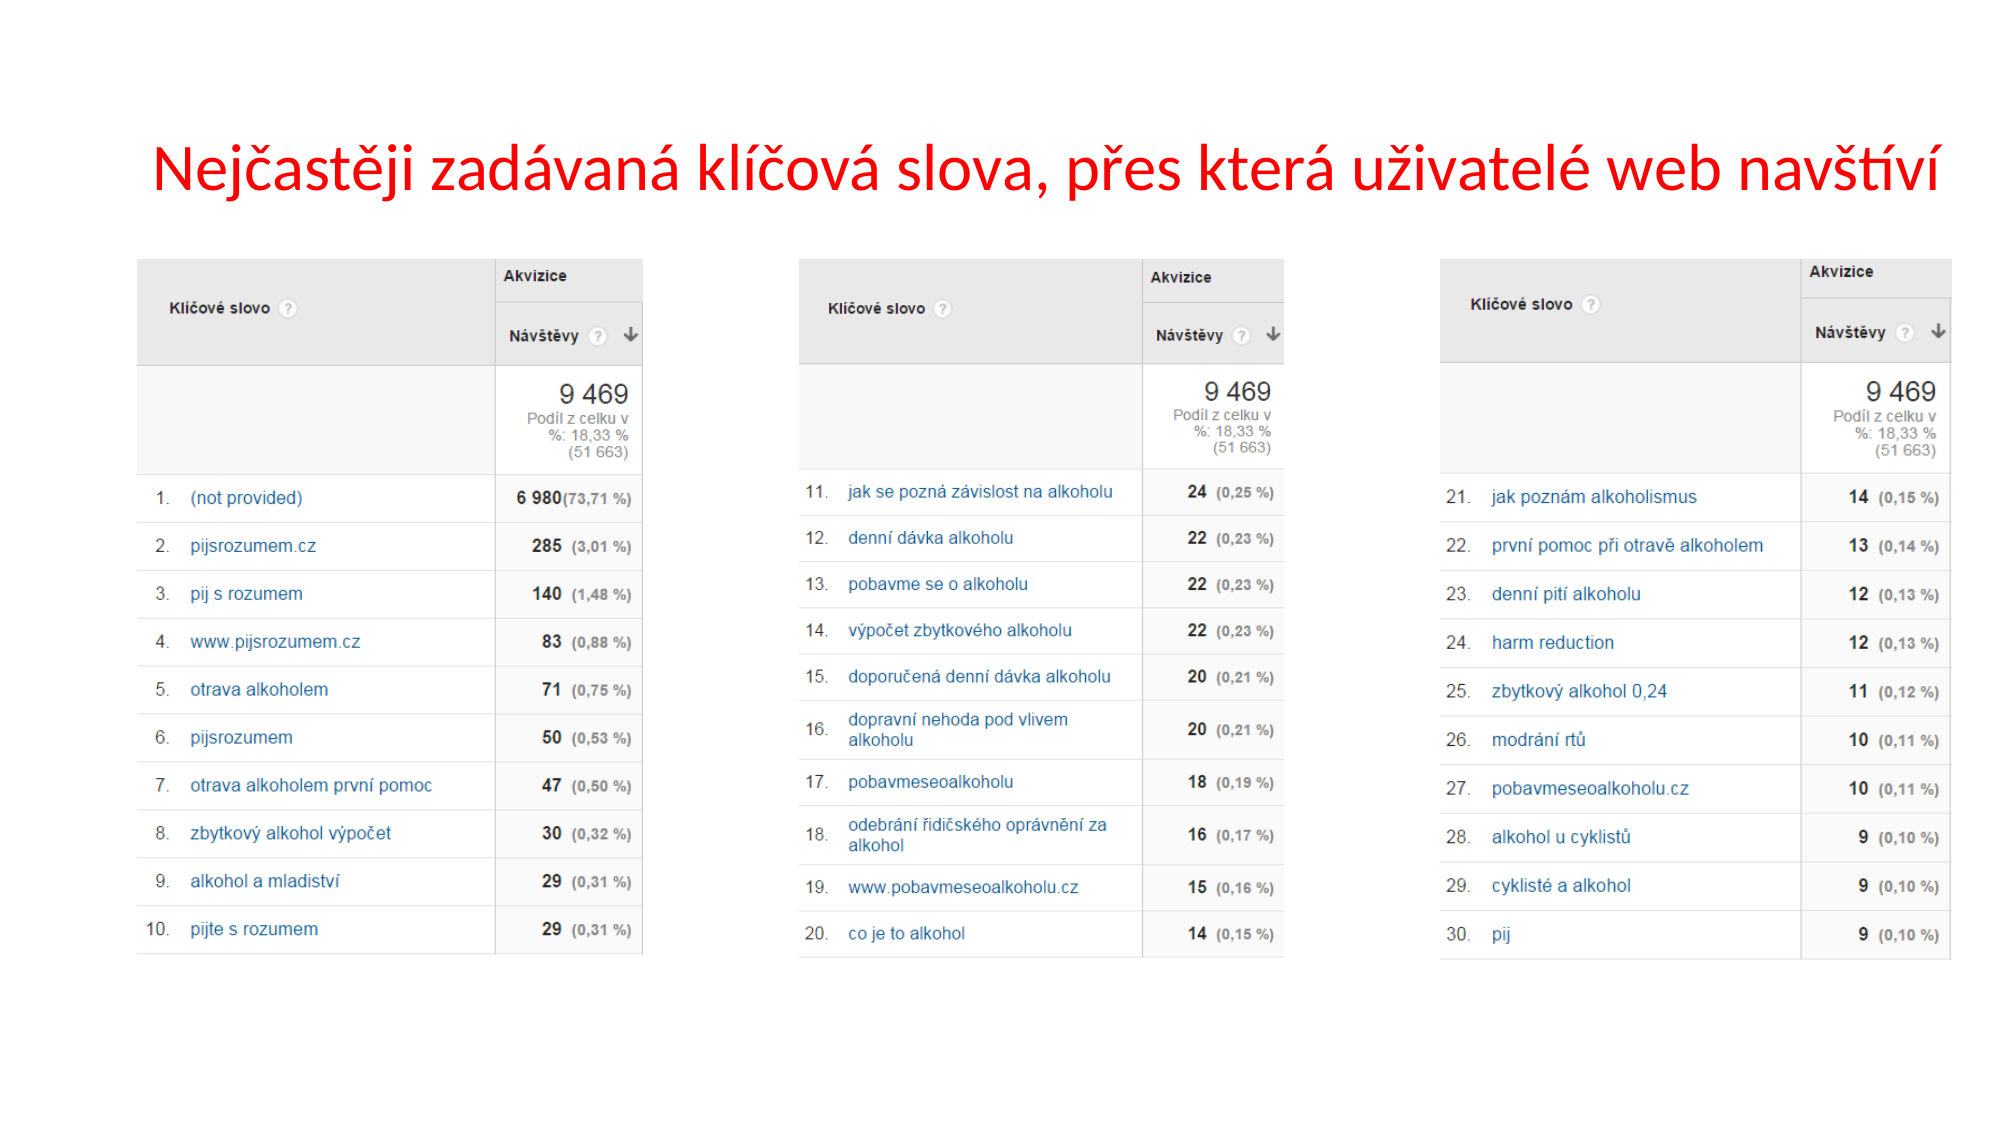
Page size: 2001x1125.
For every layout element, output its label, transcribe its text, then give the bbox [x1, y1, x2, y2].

picture [137, 259, 643, 962]
picture [1440, 259, 1952, 962]
title Nejčastěji zadávaná klíčová slova, přes která uživatelé web navštíví [137, 59, 1988, 278]
picture [799, 259, 1284, 962]
